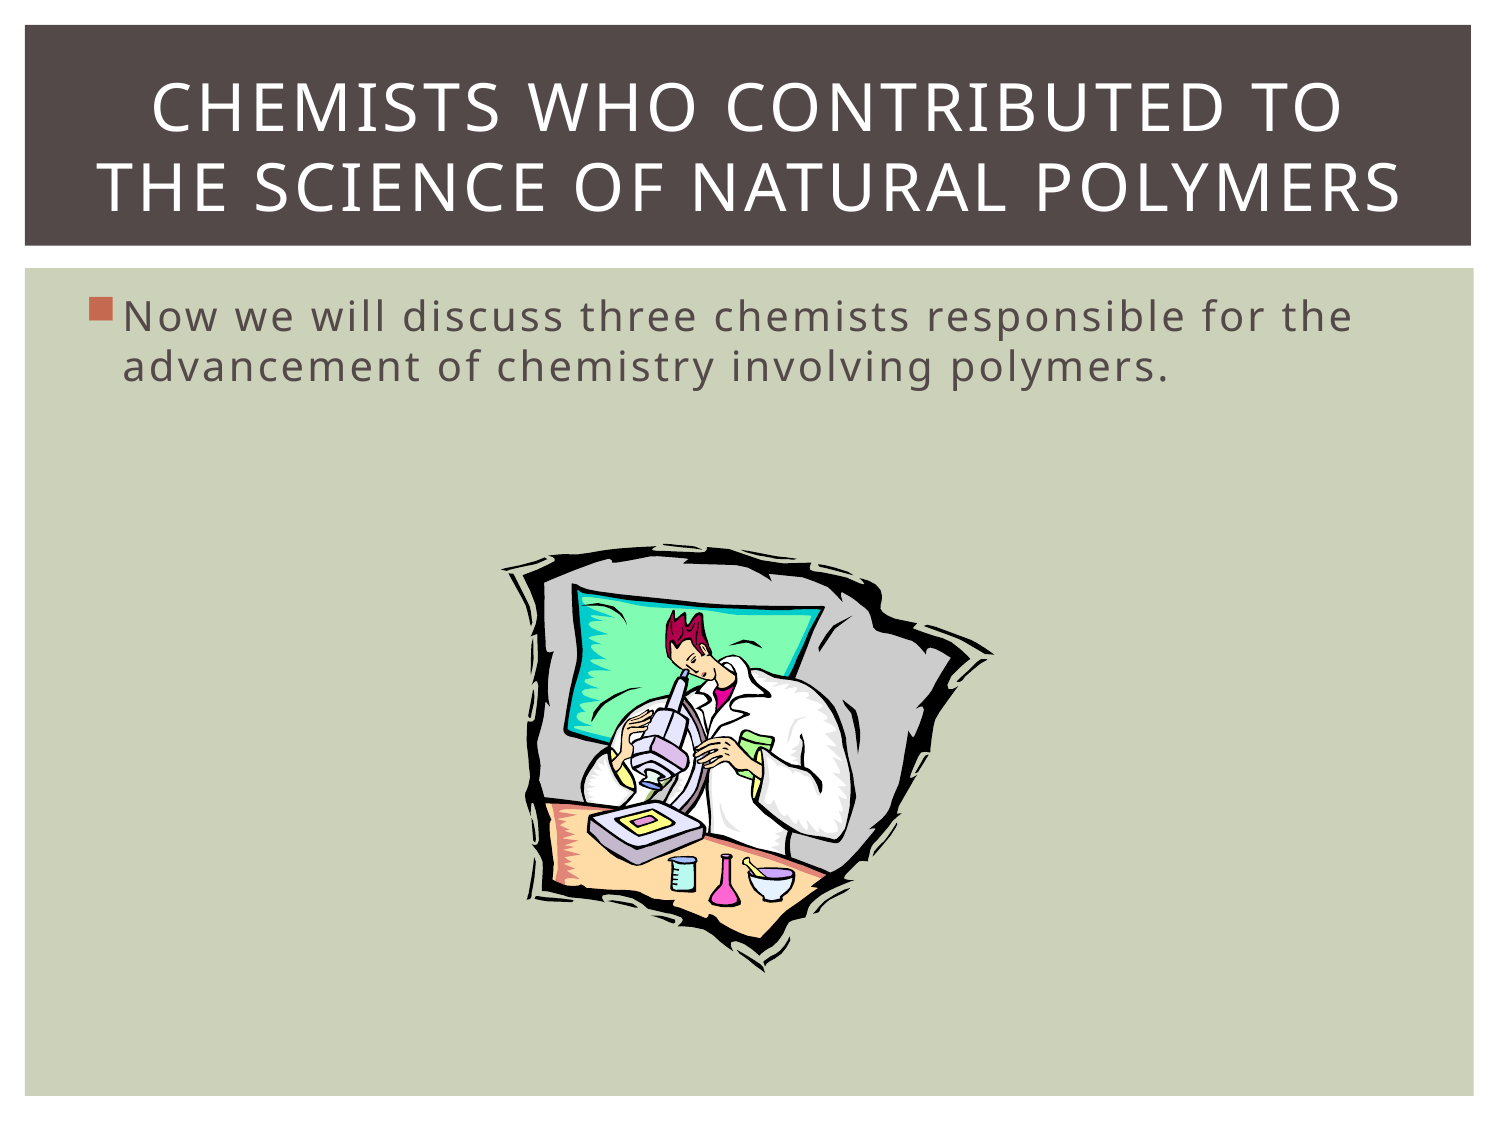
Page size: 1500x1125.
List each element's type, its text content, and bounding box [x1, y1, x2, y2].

list Now we will discuss three chemists responsible for the advancement of chemistry involving polymers. [62, 281, 1442, 1005]
picture [500, 538, 1000, 978]
title chemists who contributed to the science of natural polymers [62, 58, 1438, 232]
